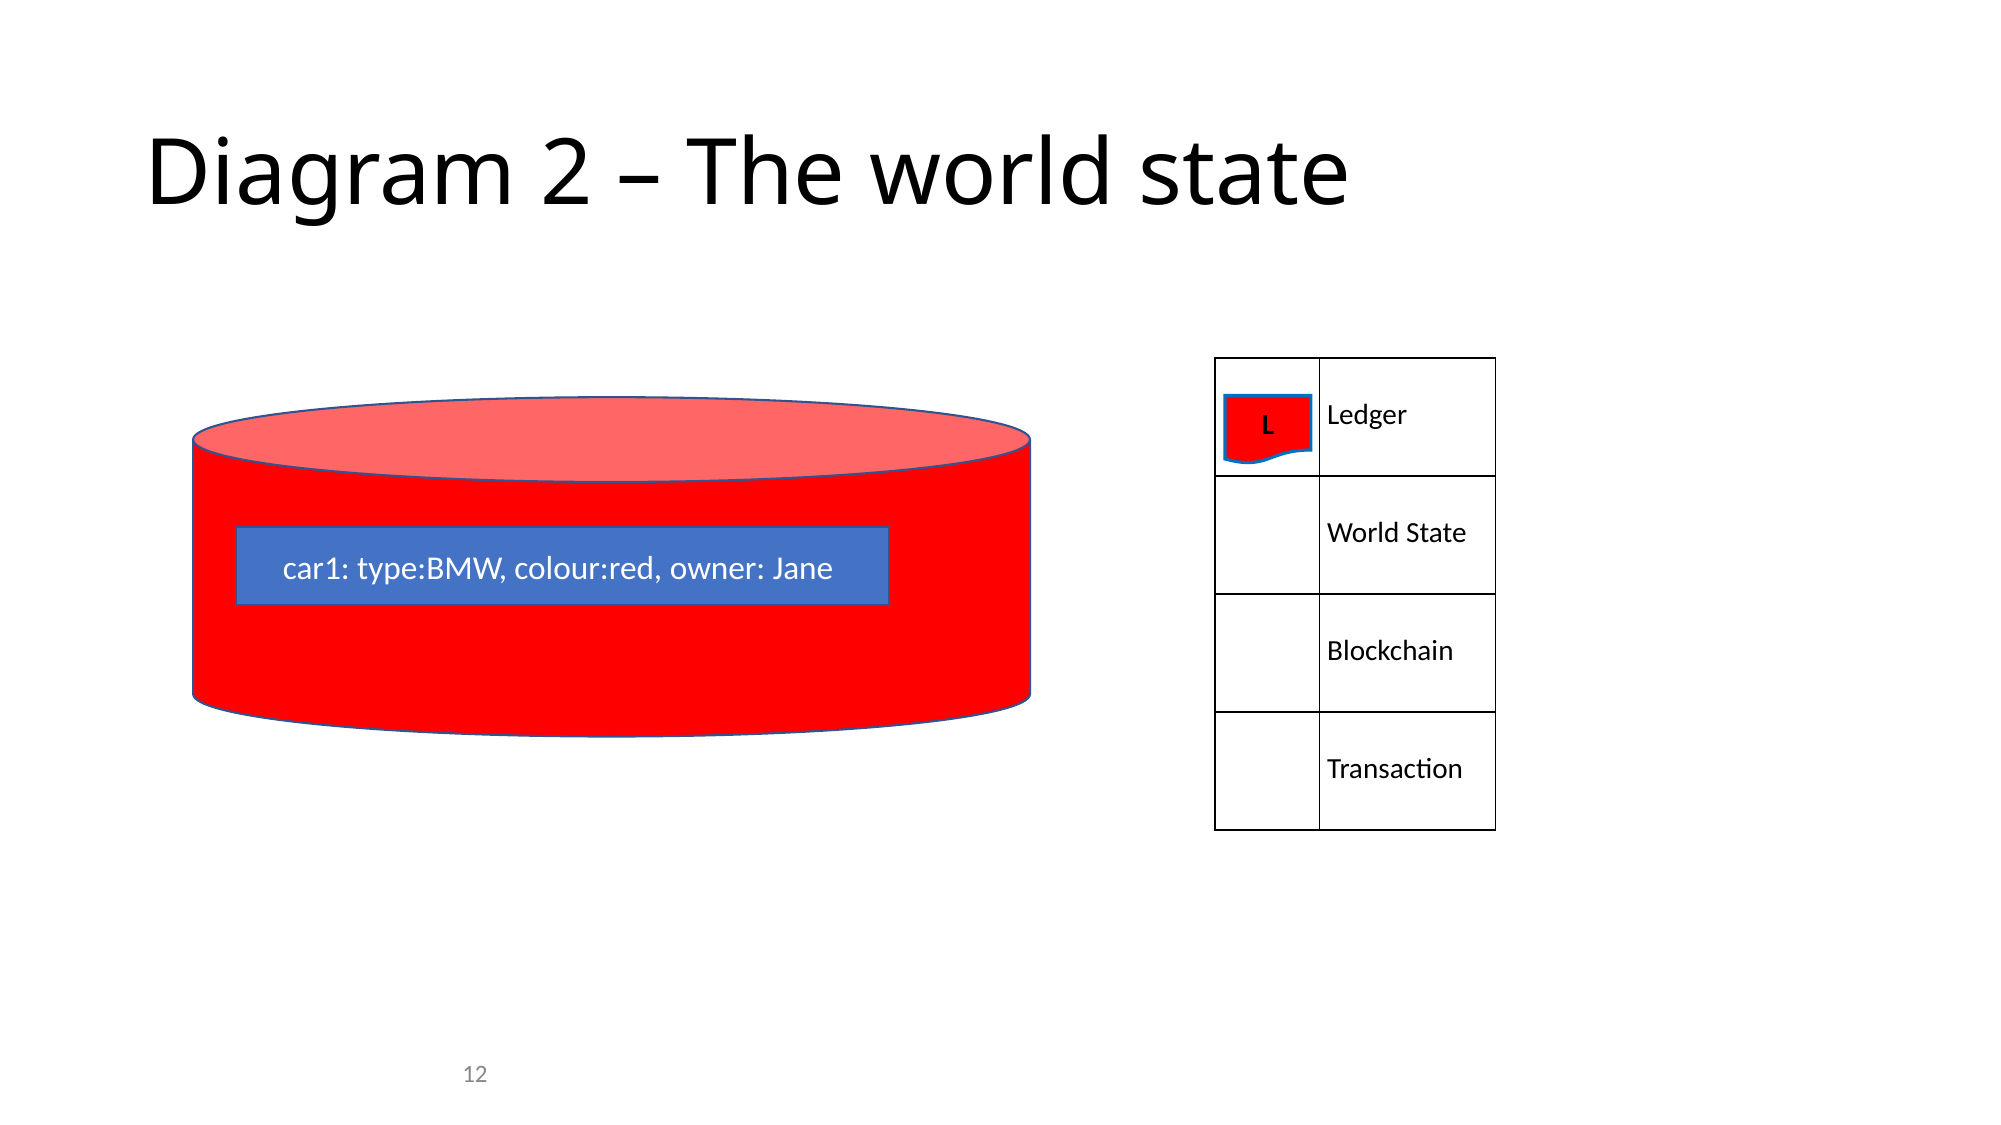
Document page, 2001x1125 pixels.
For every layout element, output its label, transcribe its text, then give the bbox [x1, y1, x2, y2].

title Diagram 2 – The world state [136, 65, 1863, 284]
table_cell Transaction [1320, 713, 1495, 829]
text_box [192, 396, 1031, 737]
table_cell [1216, 713, 1319, 829]
table_cell [1216, 595, 1319, 711]
table_cell Blockchain [1320, 595, 1495, 711]
table_cell World State [1320, 477, 1495, 593]
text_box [1224, 395, 1312, 463]
table_header Ledger [1320, 359, 1495, 475]
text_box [235, 526, 890, 606]
slide_number 12 [451, 1050, 496, 1096]
table_cell [1216, 477, 1319, 593]
table_header [1216, 359, 1319, 475]
